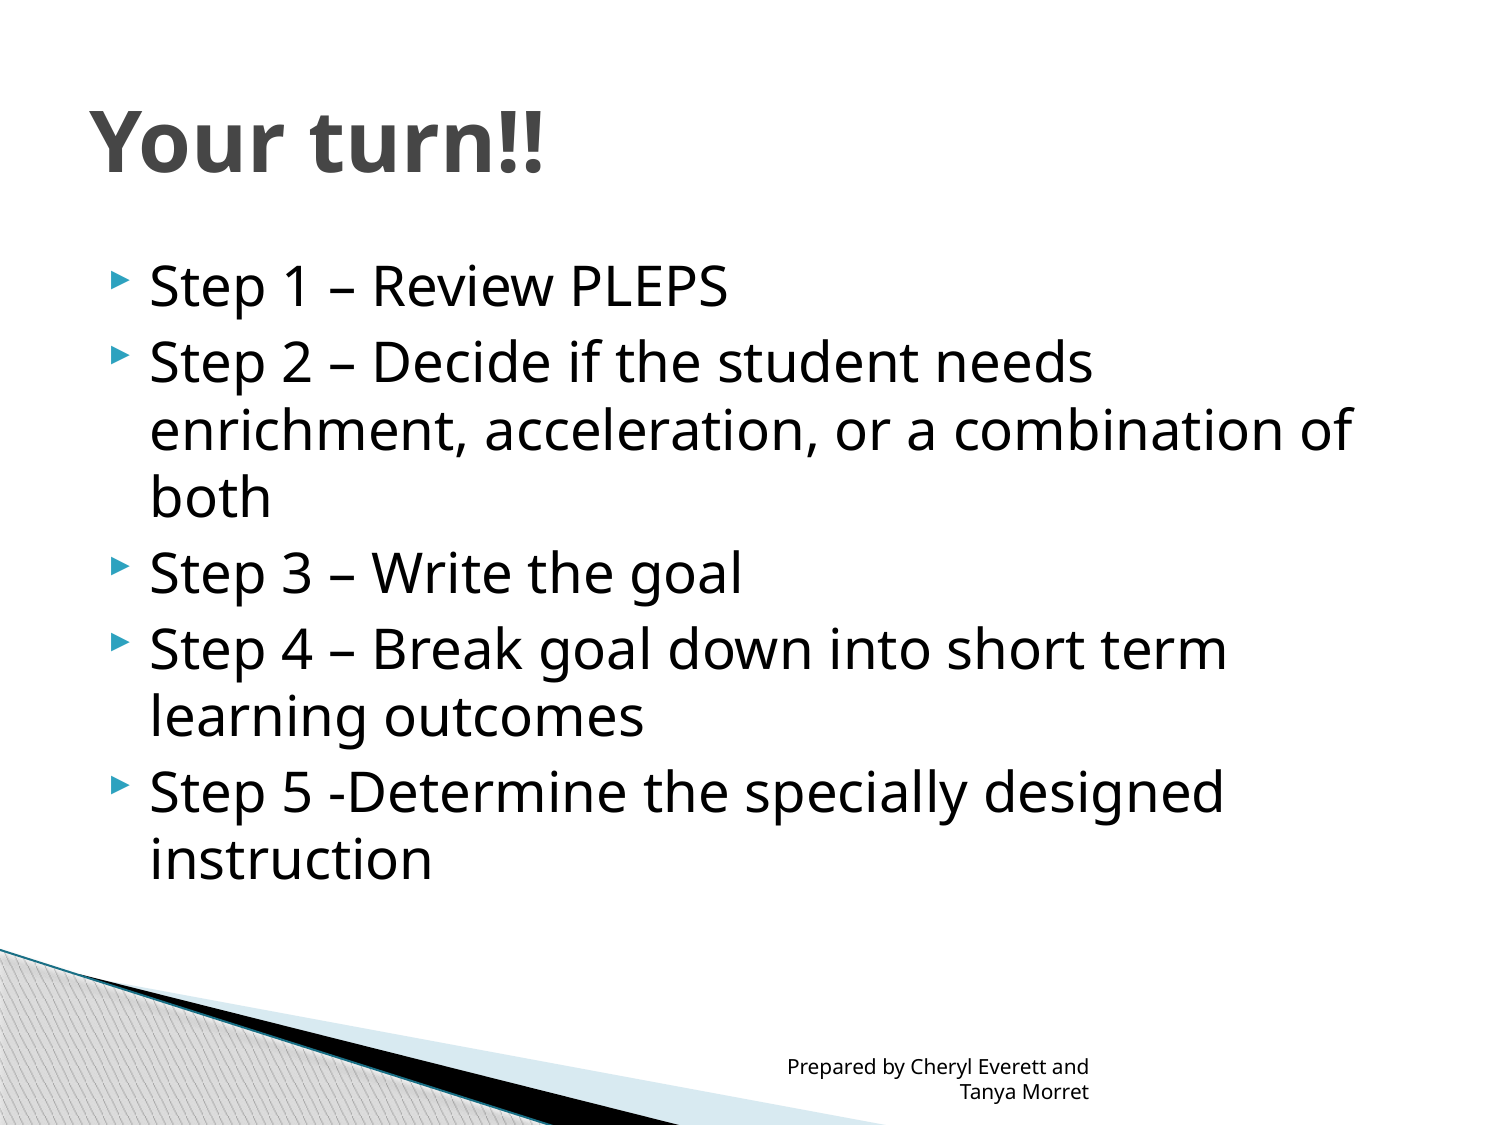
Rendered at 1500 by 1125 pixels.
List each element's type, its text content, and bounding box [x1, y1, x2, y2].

footer Prepared by Cheryl Everett and Tanya Morret [718, 1051, 1105, 1112]
title Your turn!! [75, 45, 1425, 233]
list Step 1 – Review PLEPS Step 2 – Decide if the student needs enrichment, acceleration, or a combination of both Step 3 – Write the goal Step 4 – Break goal down into short term learning outcomes Step 5 -Determine the specially designed instruction [74, 242, 1426, 986]
